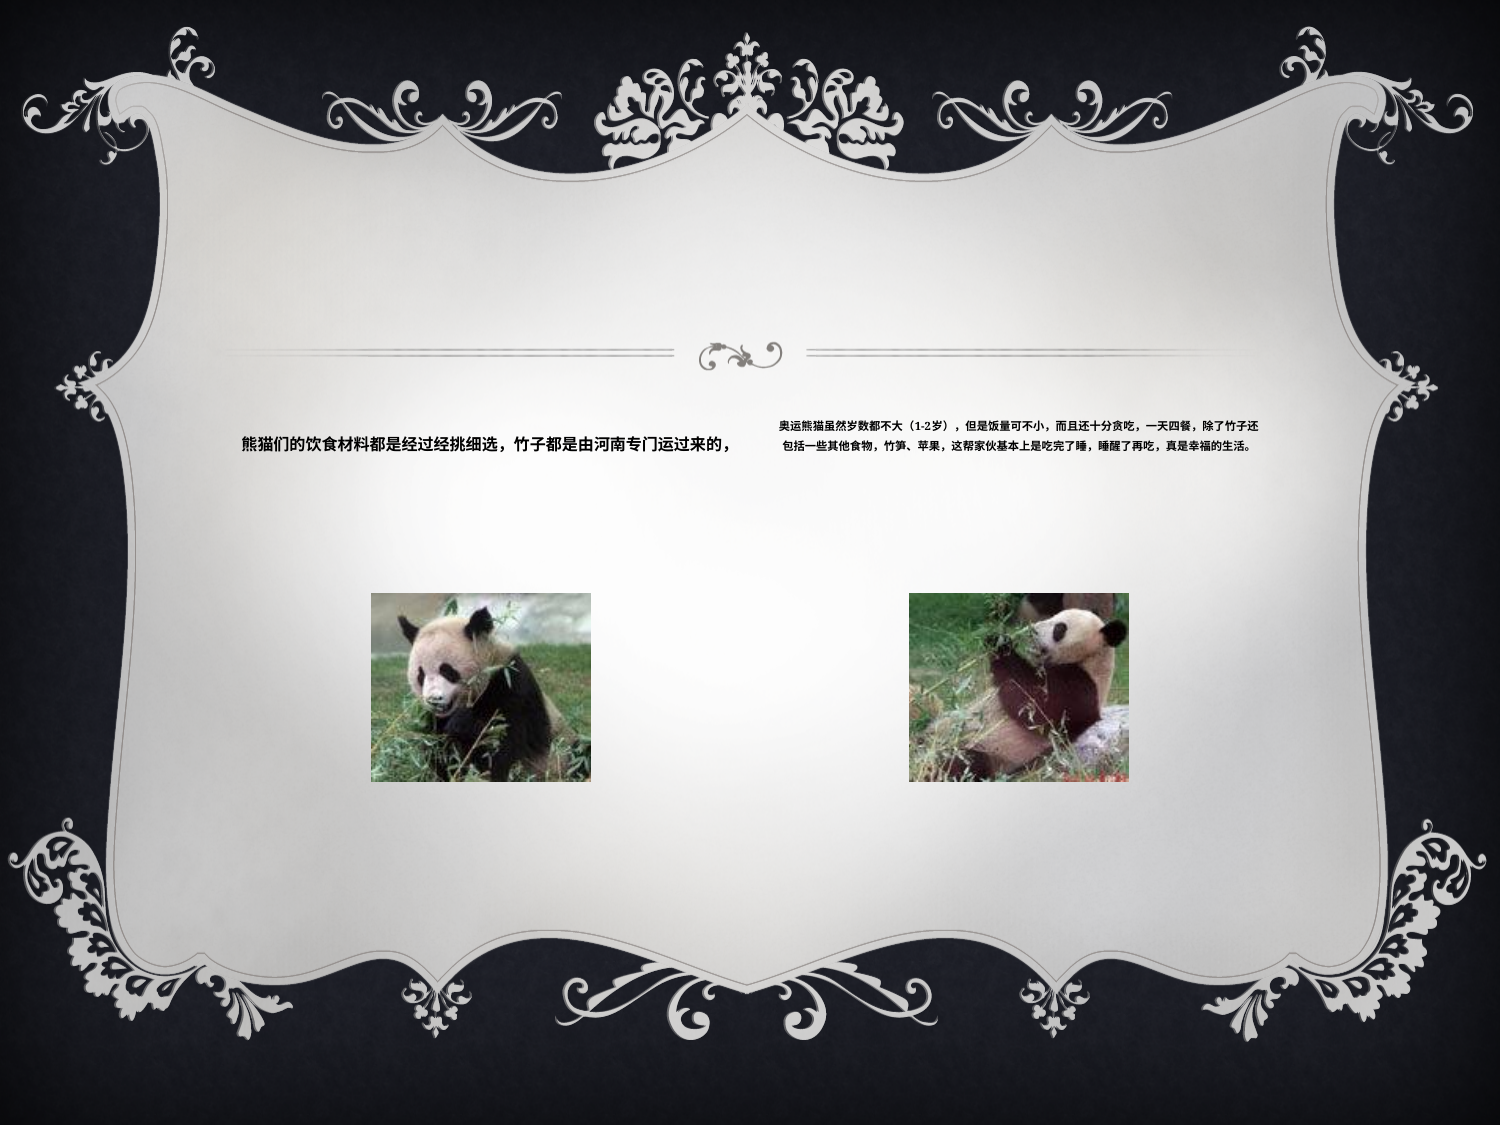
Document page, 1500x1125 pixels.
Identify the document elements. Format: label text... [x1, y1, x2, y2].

list 熊猫们的饮食材料都是经过经挑细选，竹子都是由河南专门运过来的， [225, 387, 738, 462]
picture [0, 0, 1500, 1125]
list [371, 593, 591, 782]
list 奥运熊猫虽然岁数都不大（1-2岁），但是饭量可不小，而且还十分贪吃，一天四餐，除了竹子还包括一些其他食物，竹笋、苹果，这帮家伙基本上是吃完了睡，睡醒了再吃，真是幸福的生活。 [761, 386, 1275, 461]
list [909, 593, 1129, 782]
